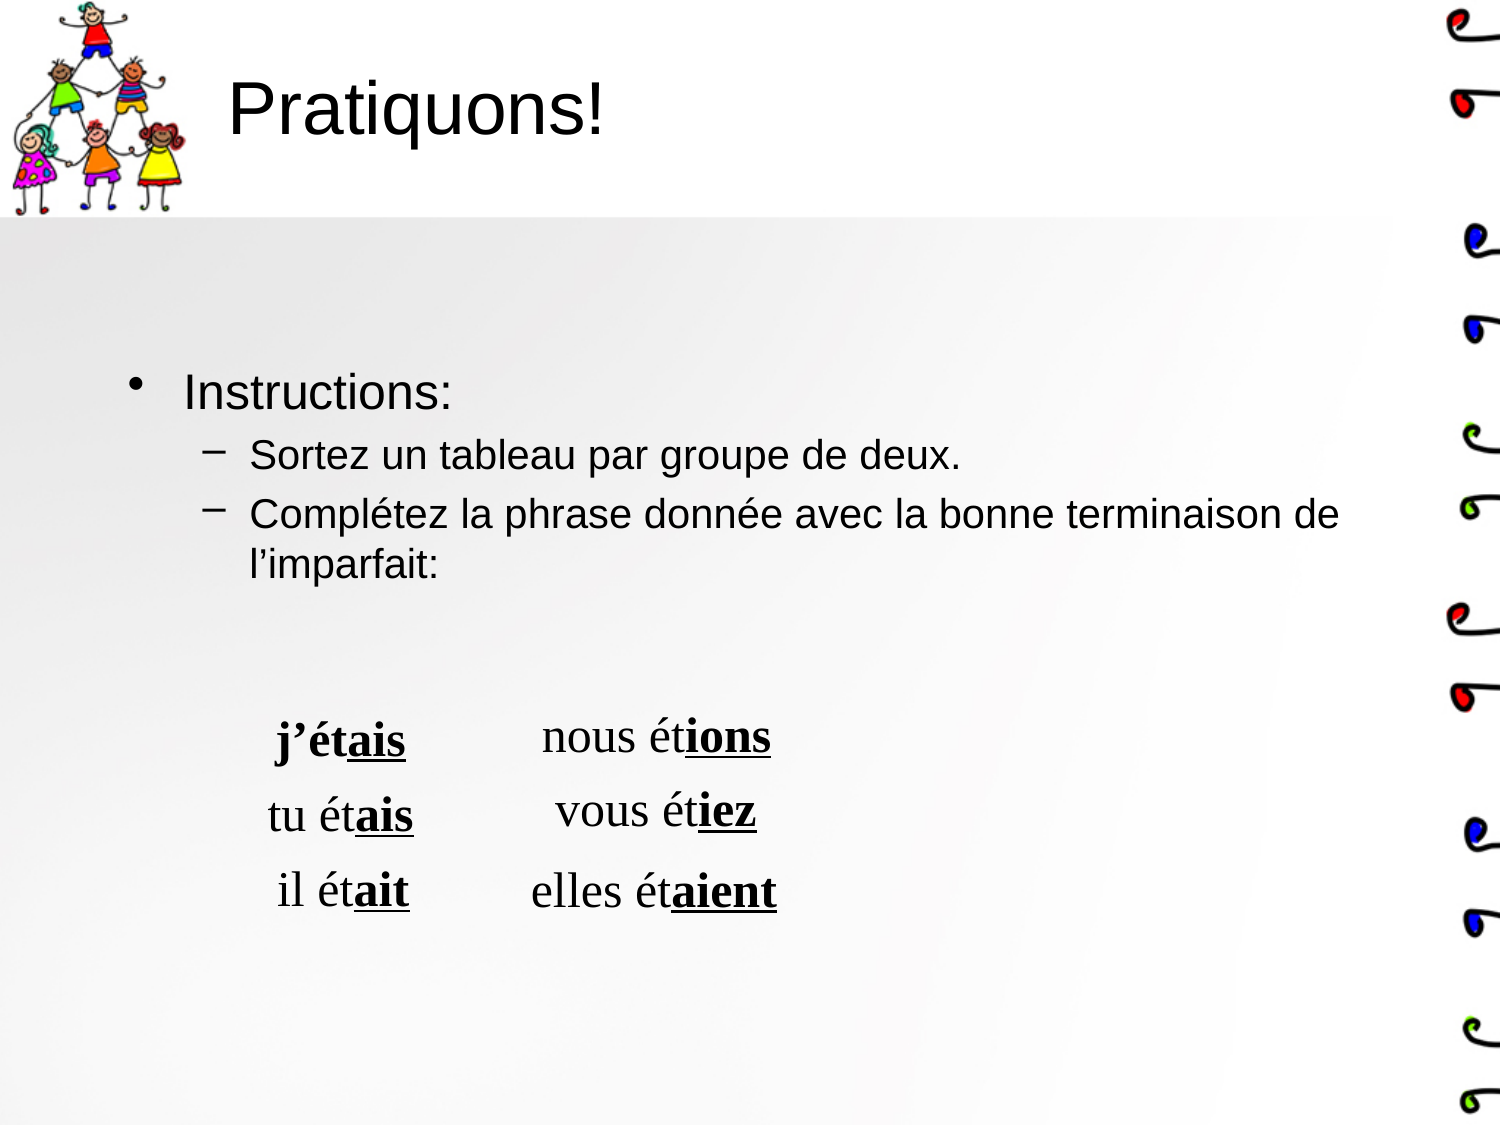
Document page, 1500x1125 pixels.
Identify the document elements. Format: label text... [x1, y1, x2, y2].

text_box elles étaient [515, 849, 793, 925]
text_box vous étiez [540, 769, 772, 845]
text_box il était [262, 849, 425, 924]
text_box tu étais [252, 774, 429, 849]
text_box j’étais [260, 698, 421, 774]
text_box nous étions [527, 695, 787, 770]
title Pratiquons! [212, 16, 1463, 192]
picture [0, 0, 1500, 1125]
list Instructions: Sortez un tableau par groupe de deux. Complétez la phrase donnée avec la bonne terminaison de l’imparfait: [112, 352, 1401, 1026]
